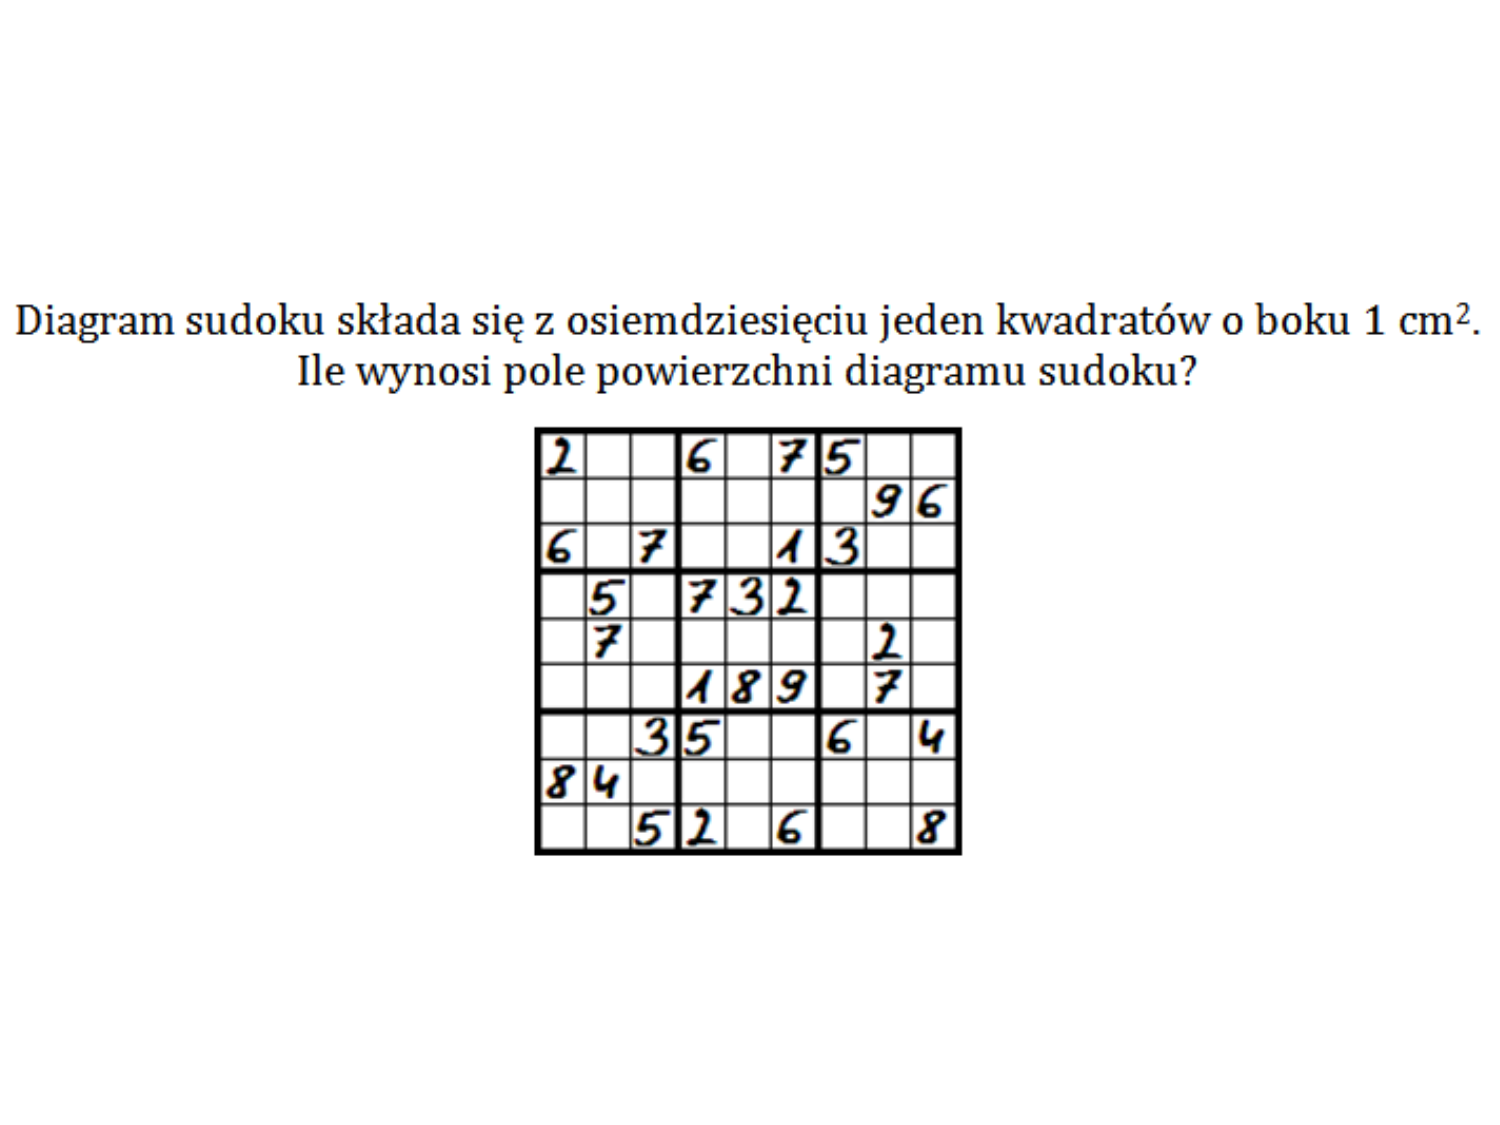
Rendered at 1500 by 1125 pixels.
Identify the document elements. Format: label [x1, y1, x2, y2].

picture [0, 278, 1500, 876]
